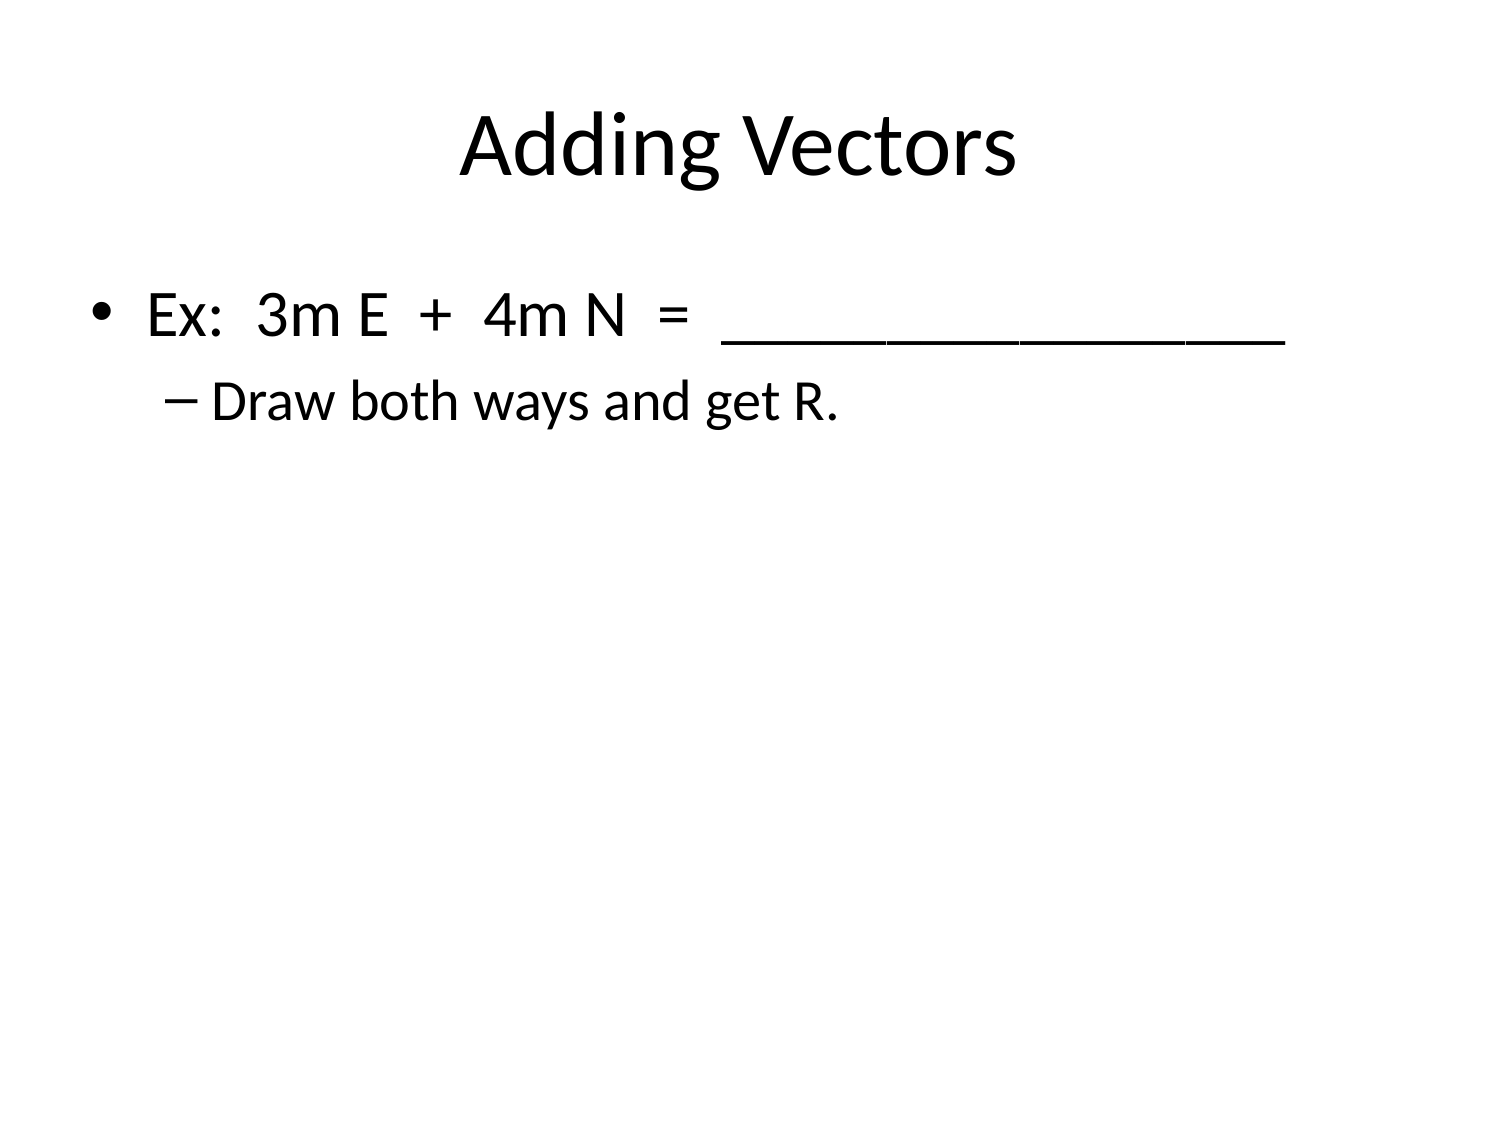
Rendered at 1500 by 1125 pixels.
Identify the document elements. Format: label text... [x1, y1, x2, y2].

title Adding Vectors [75, 45, 1425, 233]
list Ex: 3m E + 4m N = _________________ Draw both ways and get R. [75, 262, 1425, 1005]
